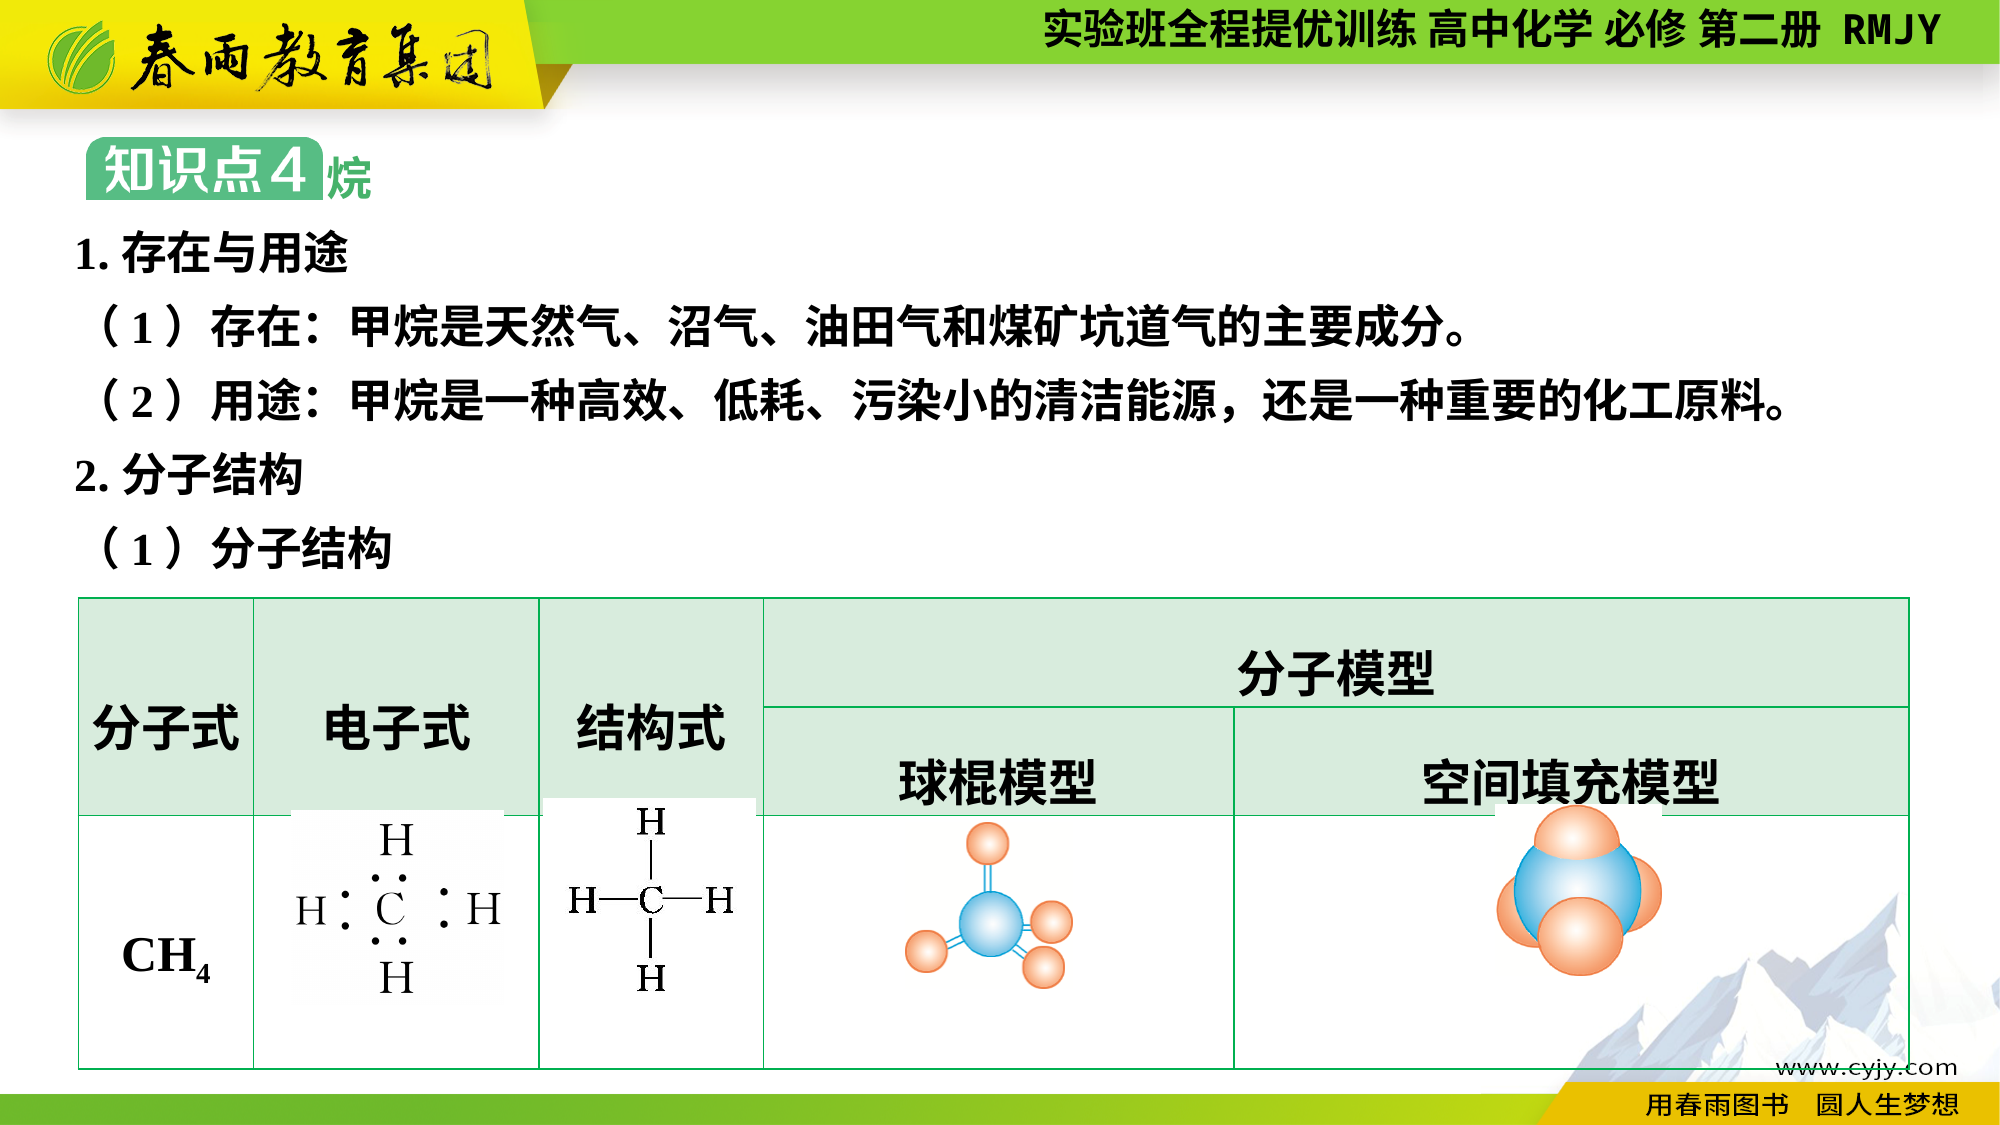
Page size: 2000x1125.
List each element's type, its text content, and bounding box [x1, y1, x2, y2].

picture [0, 0, 2000, 1125]
table_header 分子式 [79, 599, 253, 815]
table_cell CH4 [79, 816, 253, 1068]
table_cell [540, 816, 763, 1068]
list 烷 1.存在与用途 （1）存在：甲烷是天然气、沼气、油田气和煤矿坑道气的主要成分。 （2）用途：甲烷是一种高效、低耗、污染小的清洁能源，还是一种重要的化工原料。 2.分子结构 （1）分子结构 [59, 122, 1944, 579]
table_header 分子模型 [764, 599, 1908, 706]
table_cell 球棍模型 [764, 708, 1233, 815]
table_cell 空间填充模型 [1235, 708, 1908, 815]
table_header 结构式 [540, 599, 763, 815]
table_cell [764, 816, 1233, 1068]
table_cell [254, 816, 538, 1068]
table_cell [1235, 816, 1908, 1068]
table_header 电子式 [254, 599, 538, 815]
